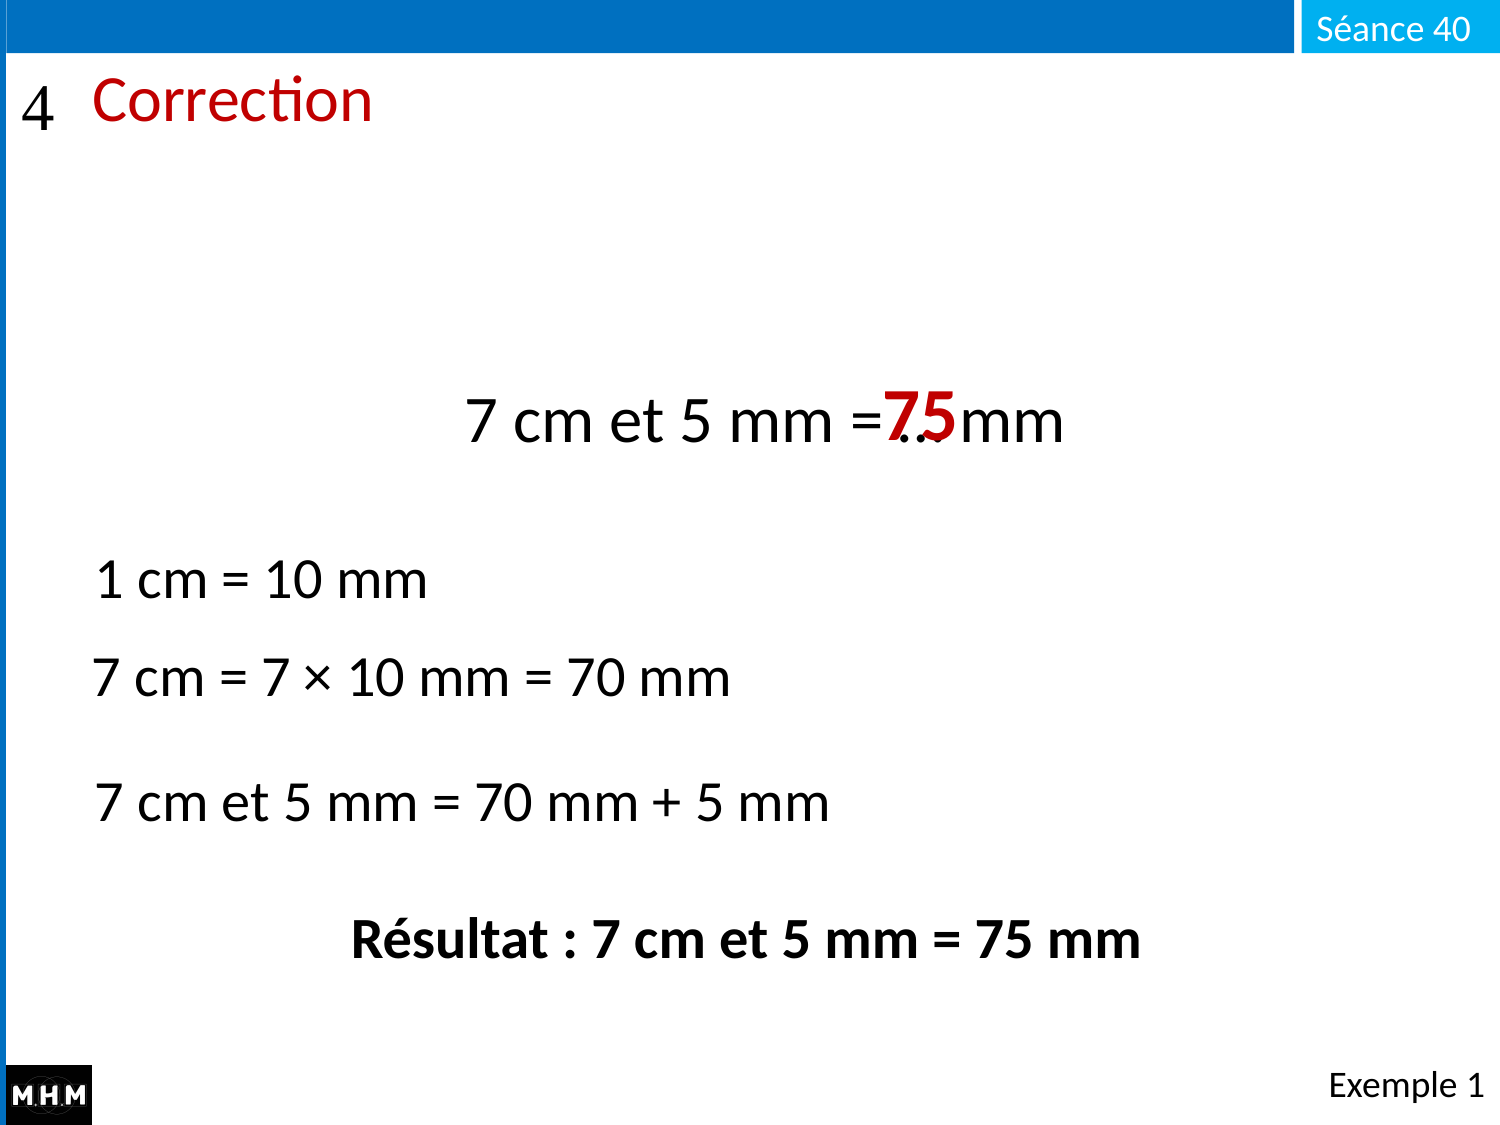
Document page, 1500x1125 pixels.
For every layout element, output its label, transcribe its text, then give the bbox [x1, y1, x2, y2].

text_box 7 cm et 5 mm = … mm [981, 368, 1158, 463]
title Correction [77, 57, 1470, 144]
text_box Résultat : 7 cm et 5 mm = 75 mm [336, 892, 1176, 978]
text_box 7 cm = 7 × 10 mm = 70 mm [77, 630, 841, 716]
text_box 7 cm et 5 mm = 70 mm + 5 mm [79, 755, 920, 841]
text_box Exemple 1 [1247, 1052, 1500, 1113]
picture [6, 1065, 92, 1125]
text_box 75 [867, 358, 981, 463]
text_box 7 cm et 5 mm = … mm [449, 368, 867, 463]
text_box 1 cm = 10 mm [79, 532, 844, 618]
